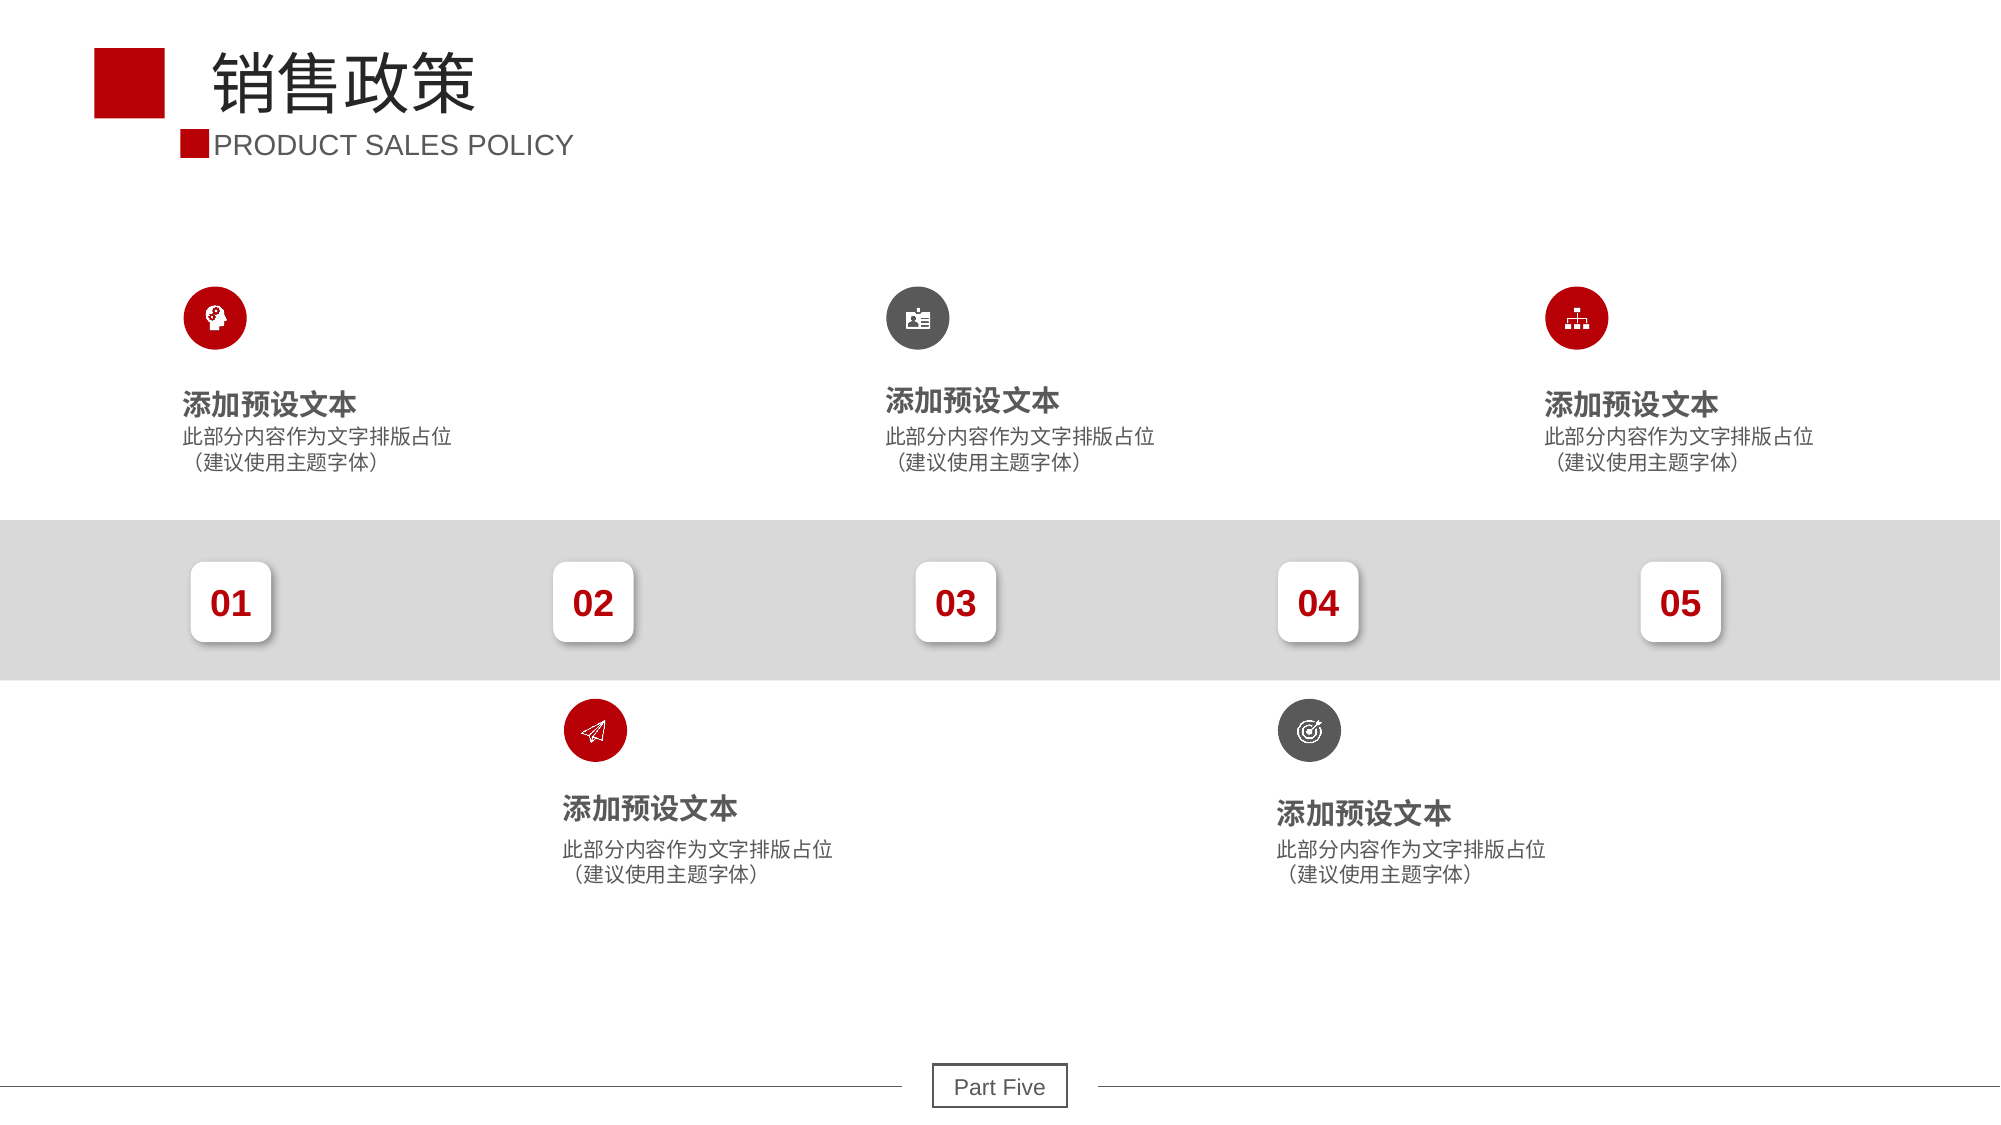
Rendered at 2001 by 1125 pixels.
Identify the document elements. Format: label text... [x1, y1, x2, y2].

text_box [0, 1064, 2000, 1108]
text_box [167, 368, 573, 483]
text_box [0, 519, 2000, 682]
text_box [93, 47, 166, 119]
text_box PRODUCT SALES POLICY [198, 118, 590, 169]
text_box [1545, 286, 1609, 350]
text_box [185, 561, 277, 643]
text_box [870, 364, 1276, 483]
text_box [886, 286, 950, 350]
text_box [179, 128, 198, 159]
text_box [1273, 561, 1364, 643]
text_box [1529, 368, 1935, 483]
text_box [1277, 698, 1342, 762]
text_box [1262, 777, 1668, 895]
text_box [910, 561, 1002, 643]
text_box 销售政策 [195, 34, 647, 129]
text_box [563, 698, 628, 762]
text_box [548, 561, 639, 643]
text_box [1635, 561, 1727, 643]
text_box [183, 286, 247, 350]
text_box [548, 783, 954, 895]
